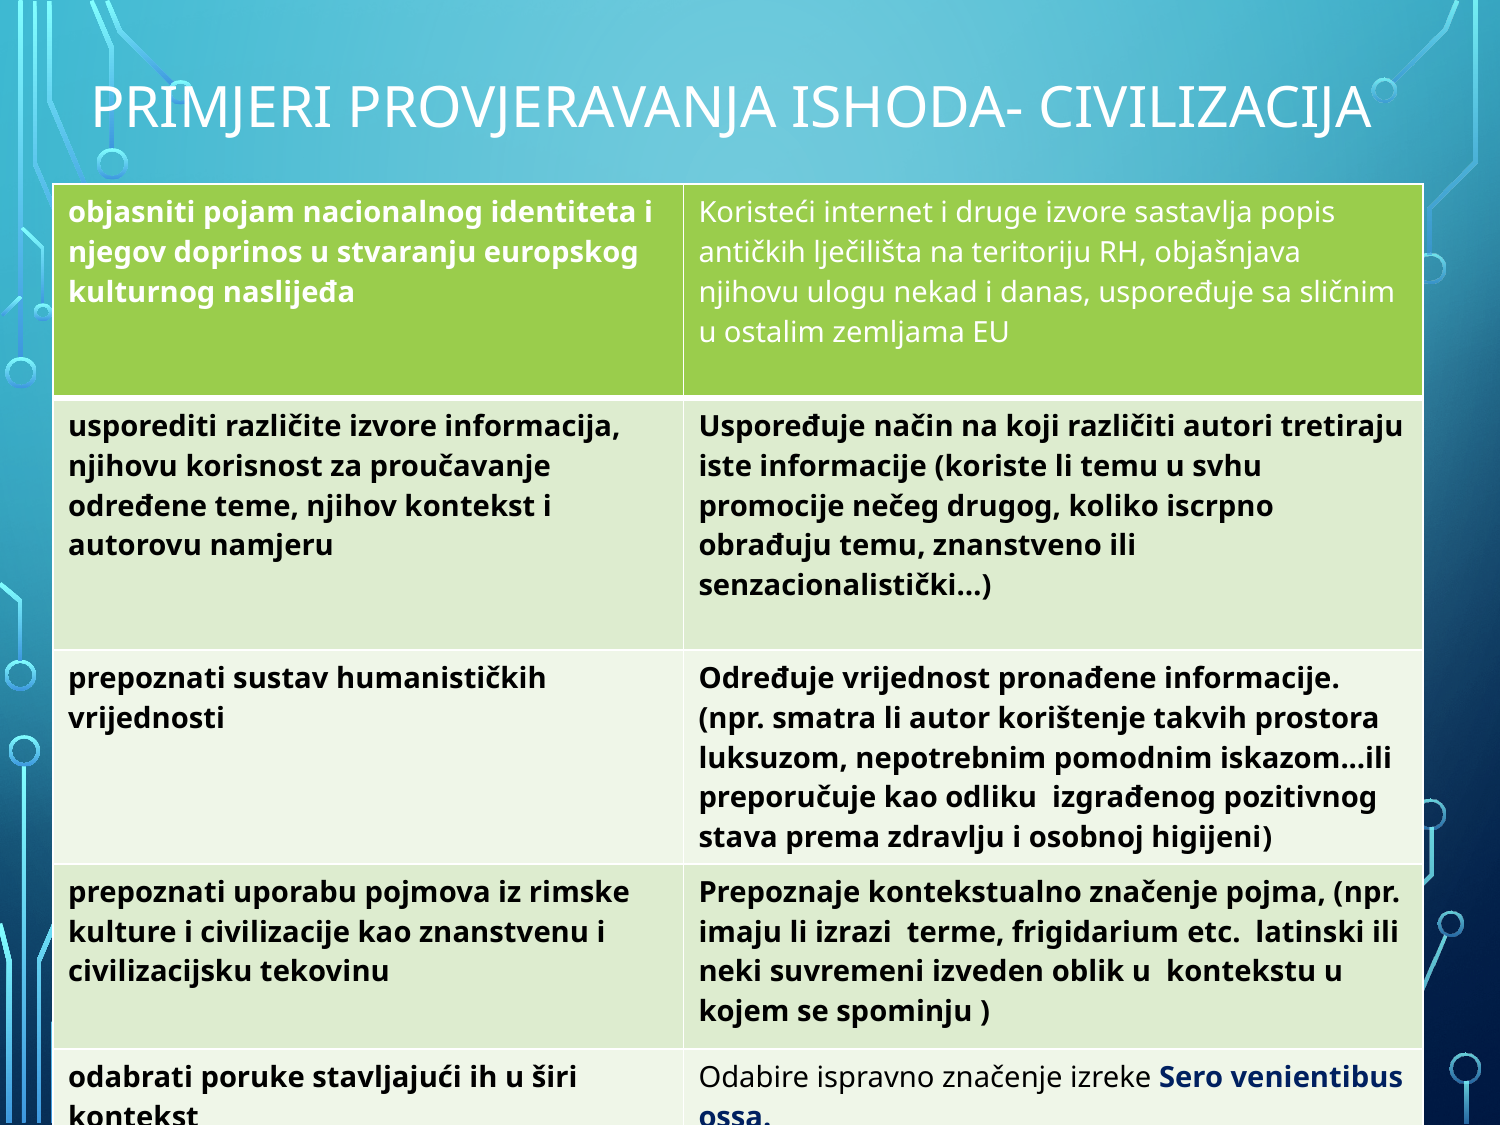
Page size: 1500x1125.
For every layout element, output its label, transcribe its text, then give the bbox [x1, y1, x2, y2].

table_cell Prepoznaje kontekstualno značenje pojma, (npr. imaju li izrazi terme, frigidarium etc. latinski ili neki suvremeni izveden oblik u kontekstu u kojem se spominju ) [684, 865, 1422, 1048]
table_cell prepoznati sustav humanističkih vrijednosti [54, 651, 683, 863]
table_cell Odabire ispravno značenje izreke Sero venientibus ossa. okoristiti se b) zalutati c) zakasniti d) ogladnjeti e) doći u pravi trenutak [684, 1050, 1422, 1125]
table_header objasniti pojam nacionalnog identiteta i njegov doprinos u stvaranju europskog kulturnog naslijeđa [54, 185, 683, 395]
table_cell odabrati poruke stavljajući ih u širi kontekst [54, 1050, 683, 1125]
table_cell prepoznati uporabu pojmova iz rimske kulture i civilizacije kao znanstvenu i civilizacijsku tekovinu [54, 865, 683, 1048]
table_cell Određuje vrijednost pronađene informacije. (npr. smatra li autor korištenje takvih prostora luksuzom, nepotrebnim pomodnim iskazom...ili preporučuje kao odliku izgrađenog pozitivnog stava prema zdravlju i osobnoj higijeni) [684, 651, 1422, 863]
title Primjeri provjeravanja ishoda- civilizacija [75, 45, 1388, 173]
table_header Koristeći internet i druge izvore sastavlja popis antičkih lječilišta na teritoriju RH, objašnjava njihovu ulogu nekad i danas, uspoređuje sa sličnim u ostalim zemljama EU [684, 185, 1422, 395]
table_cell Uspoređuje način na koji različiti autori tretiraju iste informacije (koriste li temu u svhu promocije nečeg drugog, koliko iscrpno obrađuju temu, znanstveno ili senzacionalistički…) [684, 401, 1422, 649]
table_cell usporediti različite izvore informacija, njihovu korisnost za proučavanje određene teme, njihov kontekst i autorovu namjeru [54, 401, 683, 649]
